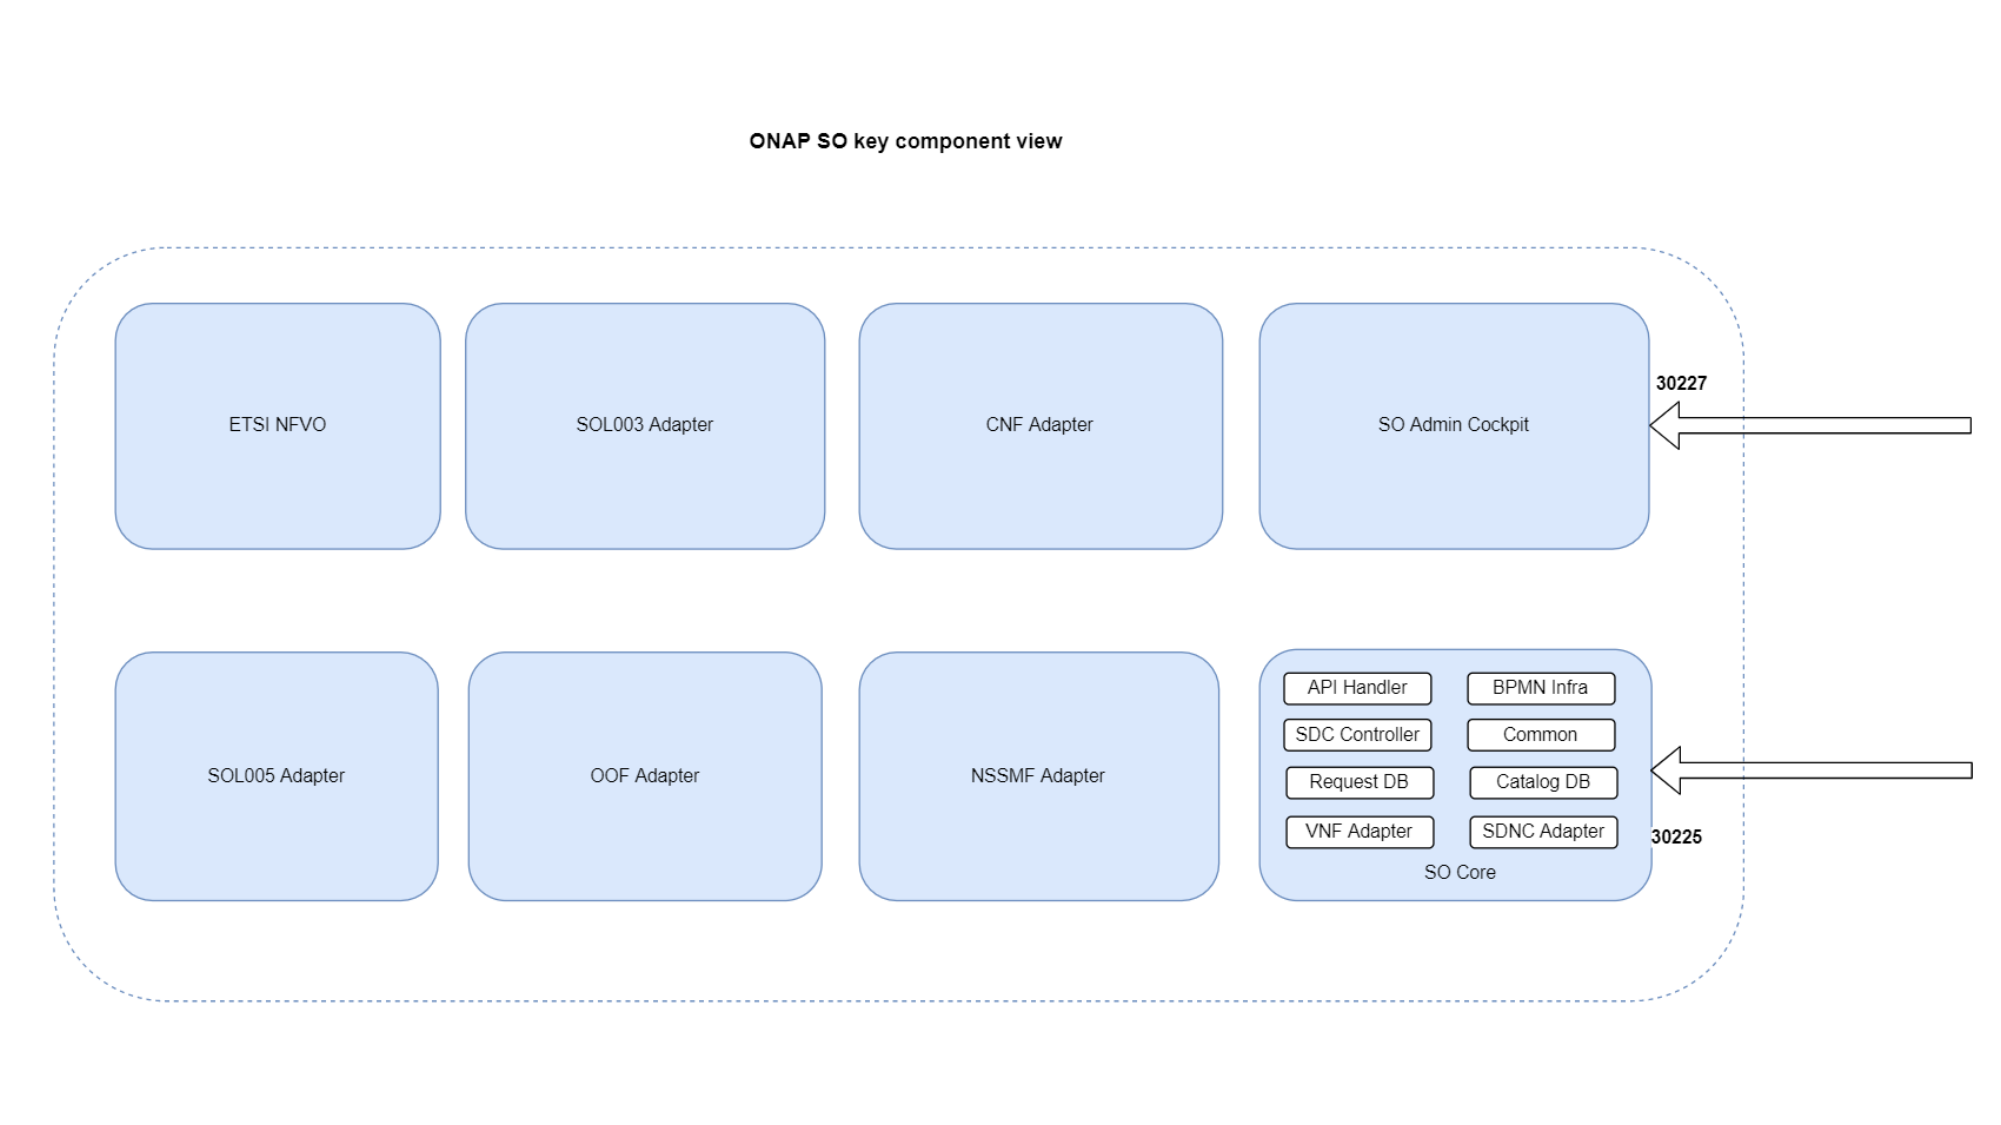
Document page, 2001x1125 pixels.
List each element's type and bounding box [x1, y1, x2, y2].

picture [0, 106, 2000, 1018]
